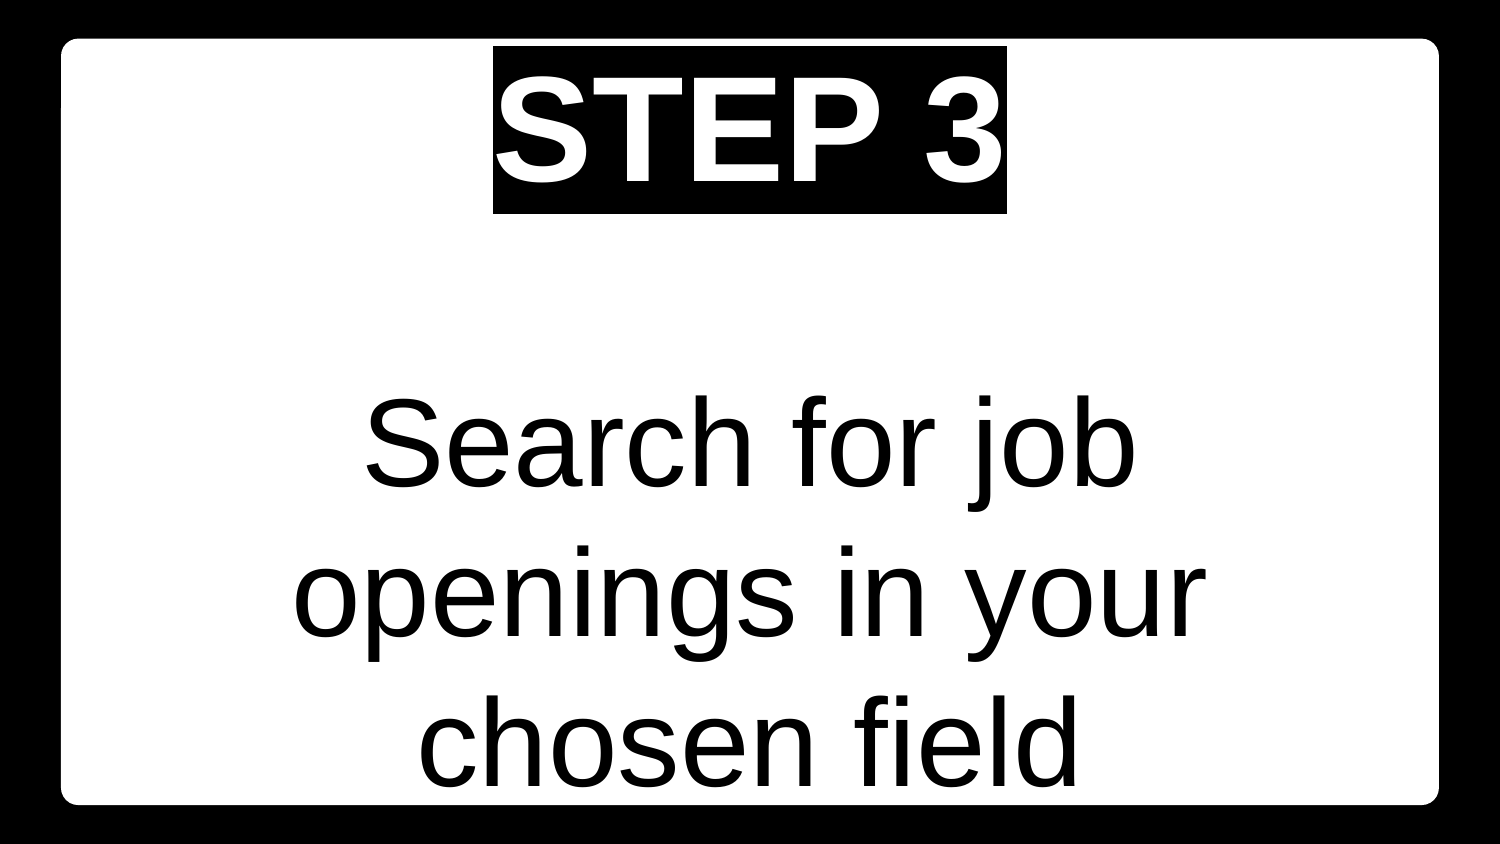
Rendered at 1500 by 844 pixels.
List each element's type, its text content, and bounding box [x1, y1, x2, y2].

text_box STEP 3 Search for job openings in your chosen field [109, 64, 1391, 780]
